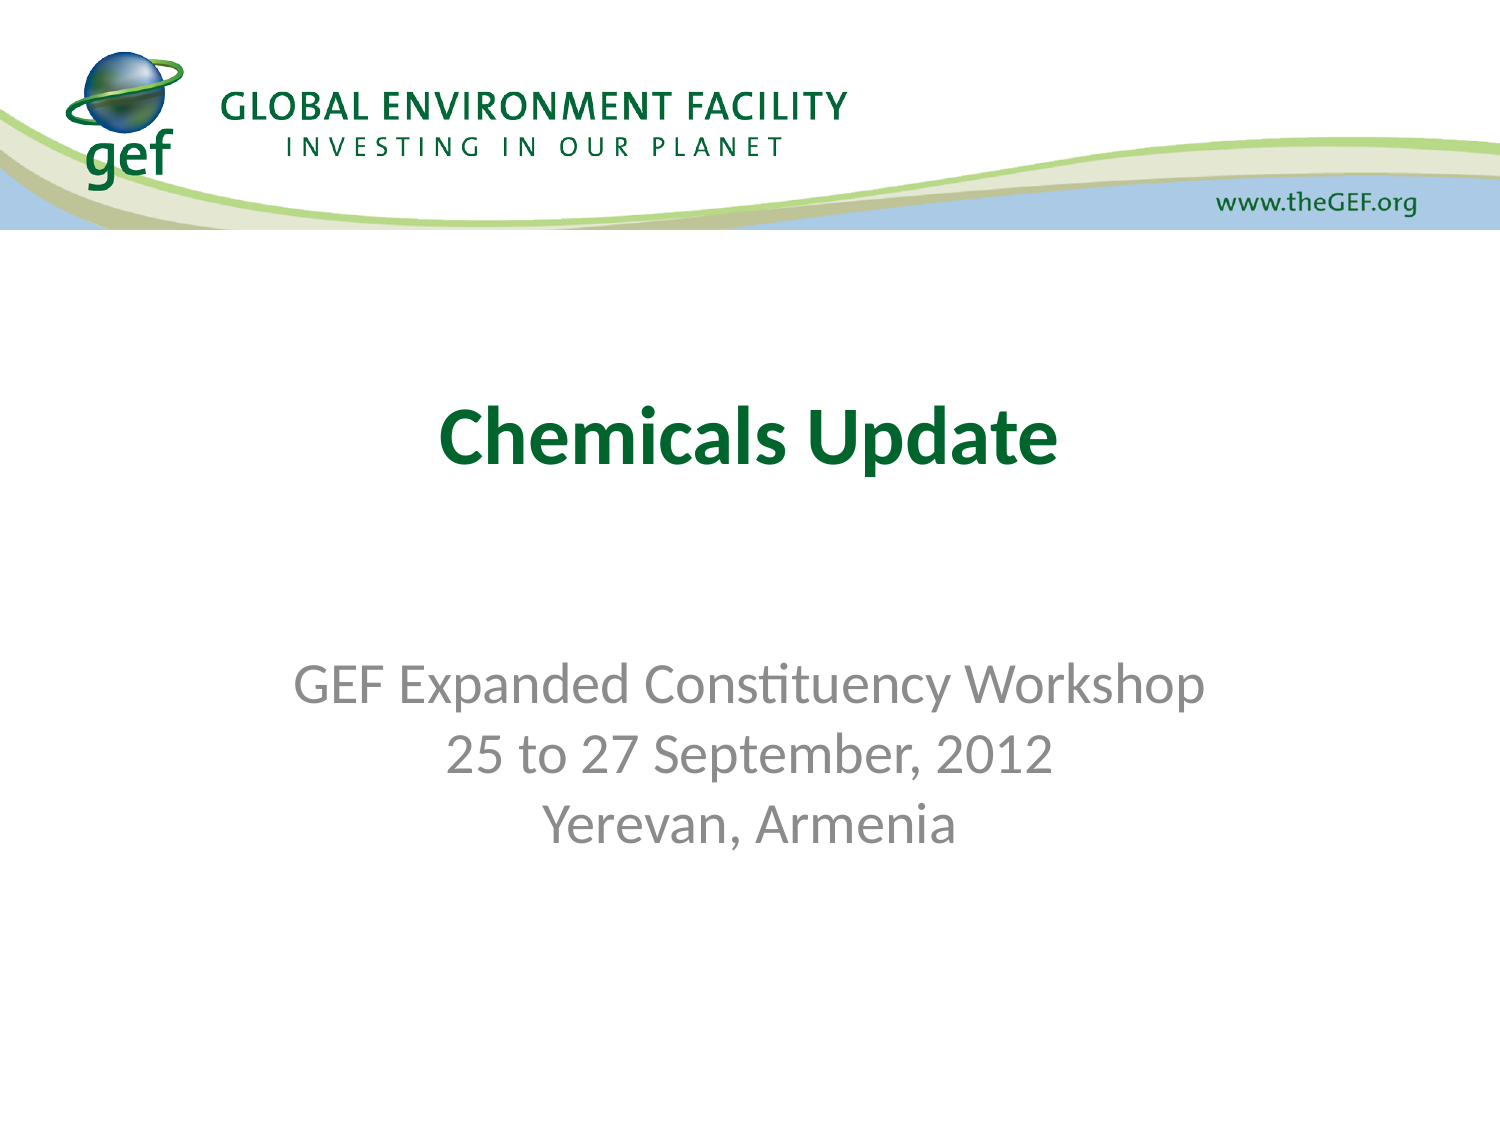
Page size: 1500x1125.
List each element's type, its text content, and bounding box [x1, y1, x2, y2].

title Chemicals Update [74, 337, 1426, 526]
picture [0, 24, 1500, 230]
subtitle GEF Expanded Constituency Workshop 25 to 27 September, 2012 Yerevan, Armenia [224, 637, 1276, 926]
